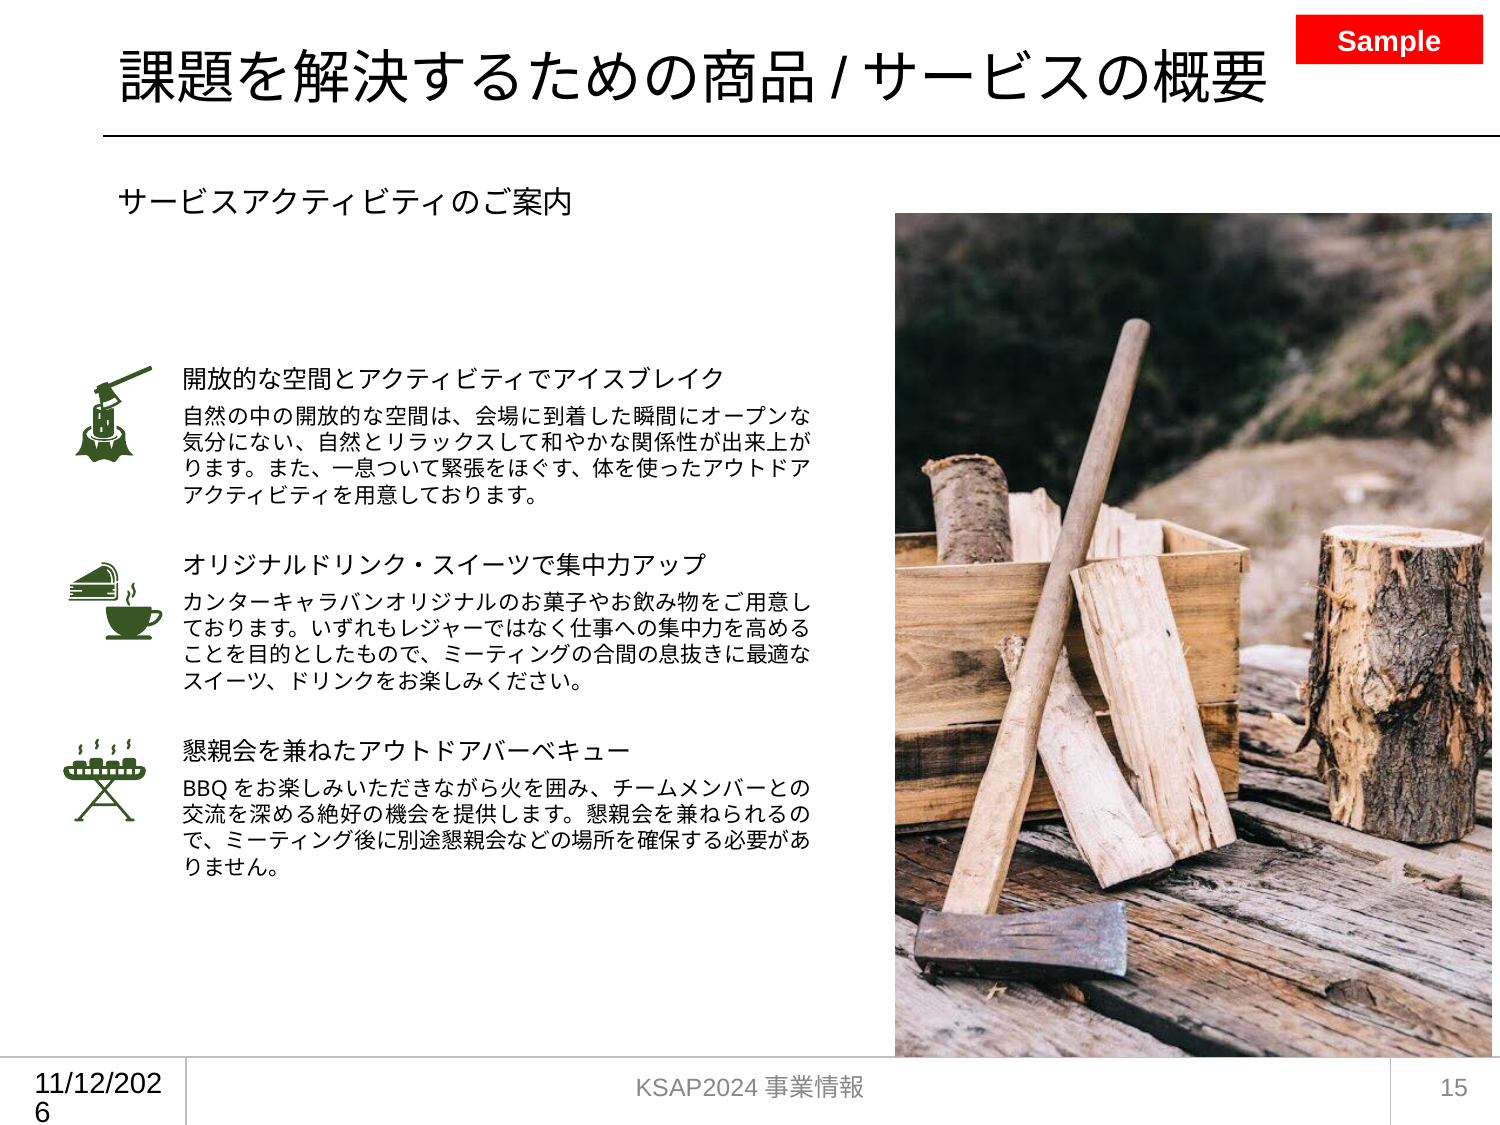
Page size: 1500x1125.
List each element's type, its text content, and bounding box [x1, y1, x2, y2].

title 課題を解決するための商品/サービスの概要 [103, 14, 1397, 136]
picture [895, 212, 1493, 1058]
text_box Sample [1397, 14, 1484, 65]
text_box [75, 365, 153, 462]
text_box [111, 744, 116, 756]
text_box [105, 582, 163, 640]
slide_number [19, 1056, 186, 1117]
text_box [126, 738, 131, 750]
text_box [68, 562, 119, 601]
text_box 開放的な空間とアクティビティでアイスブレイク 自然の中の開放的な空間は、会場に到着した瞬間にオープンな気分にない、自然とリラックスして和やかな関係性が出来上がります。また、一息ついて緊張をほぐす、体を使ったアウトドアアクティビティを用意しております。 [173, 355, 821, 541]
text_box 懇親会を兼ねたアウトドアバーベキュー BBQをお楽しみいただきながら火を囲み、チームメンバーとの交流を深める絶好の機会を提供します。懇親会を兼ねられるので、ミーティング後に別途懇親会などの場所を確保する必要がありません。 [173, 727, 821, 887]
text_box [63, 757, 146, 822]
text_box [78, 744, 83, 756]
text_box サービスアクティビティのご案内 [102, 175, 714, 228]
slide_number 14 [1391, 1065, 1484, 1117]
text_box オリジナルドリンク・スイーツで集中力アップ カンターキャラバンオリジナルのお菓子やお飲み物をご用意しております。いずれもレジャーではなく仕事への集中力を高めることを目的としたもので、ミーティングの合間の息抜きに最適なスイーツ、ドリンクをお楽しみください。 [173, 541, 821, 701]
text_box [94, 738, 100, 750]
footer KSAP2024事業情報 [496, 1056, 1004, 1117]
